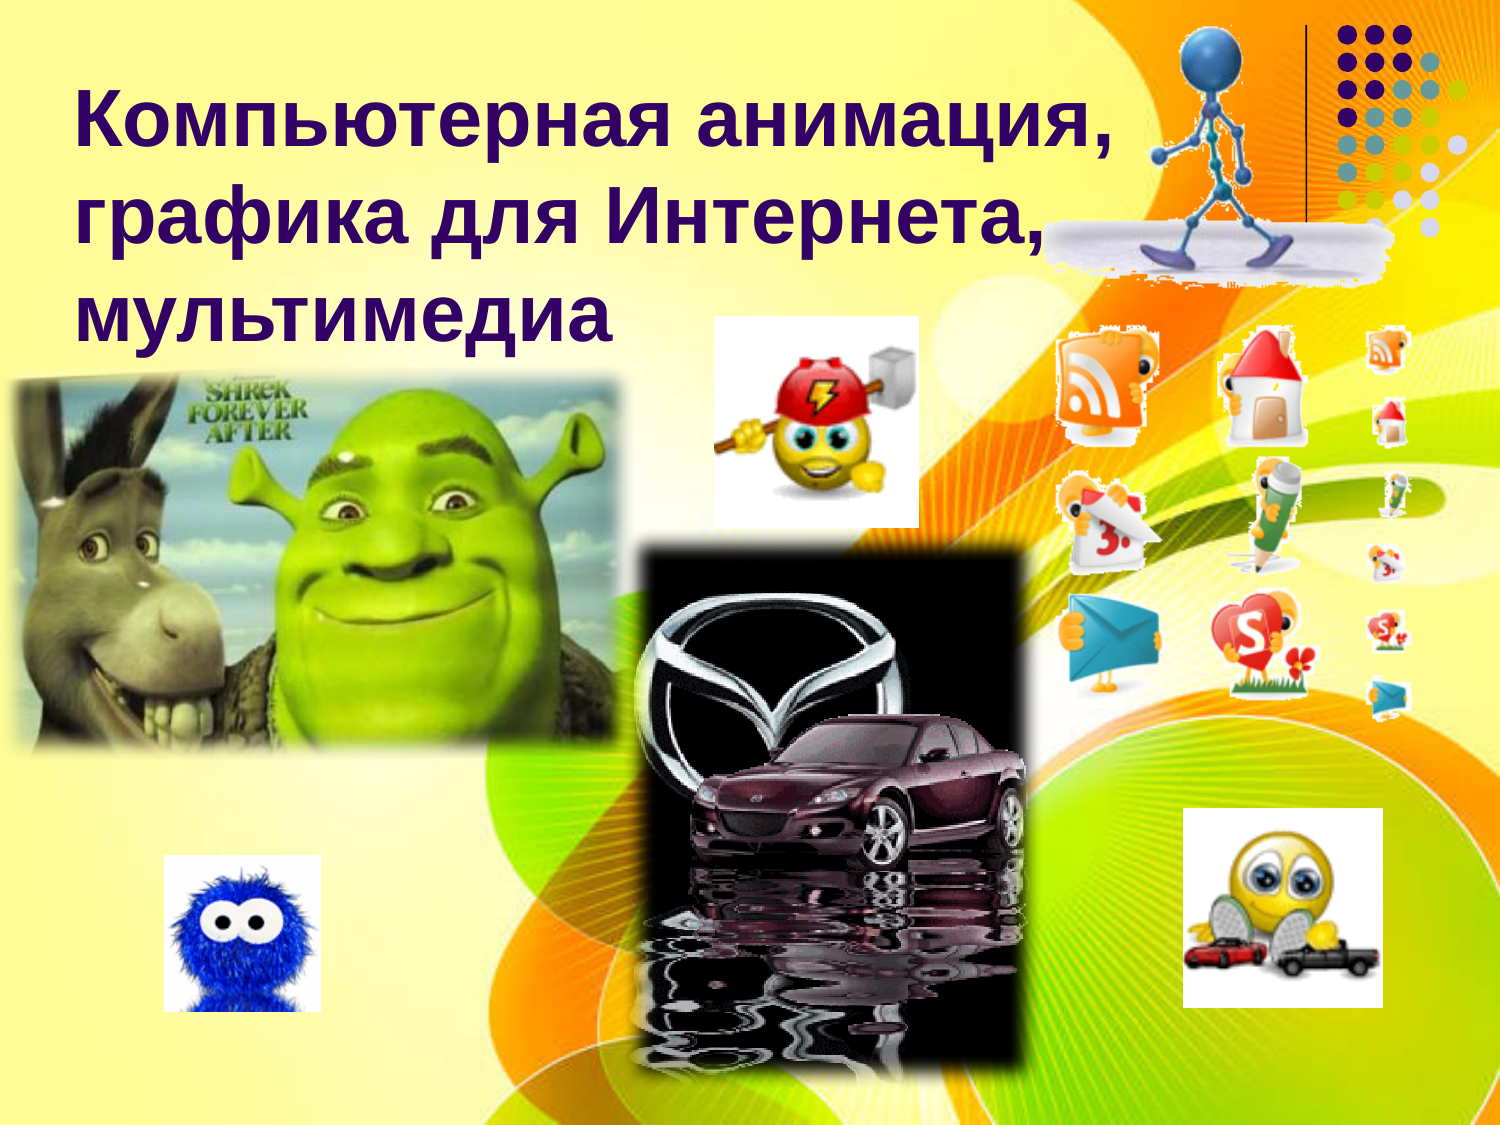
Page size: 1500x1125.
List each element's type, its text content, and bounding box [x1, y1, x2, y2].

title Компьютерная анимация, графика для Интернета, мультимедиа [58, 152, 1297, 366]
picture [0, 0, 1500, 1125]
